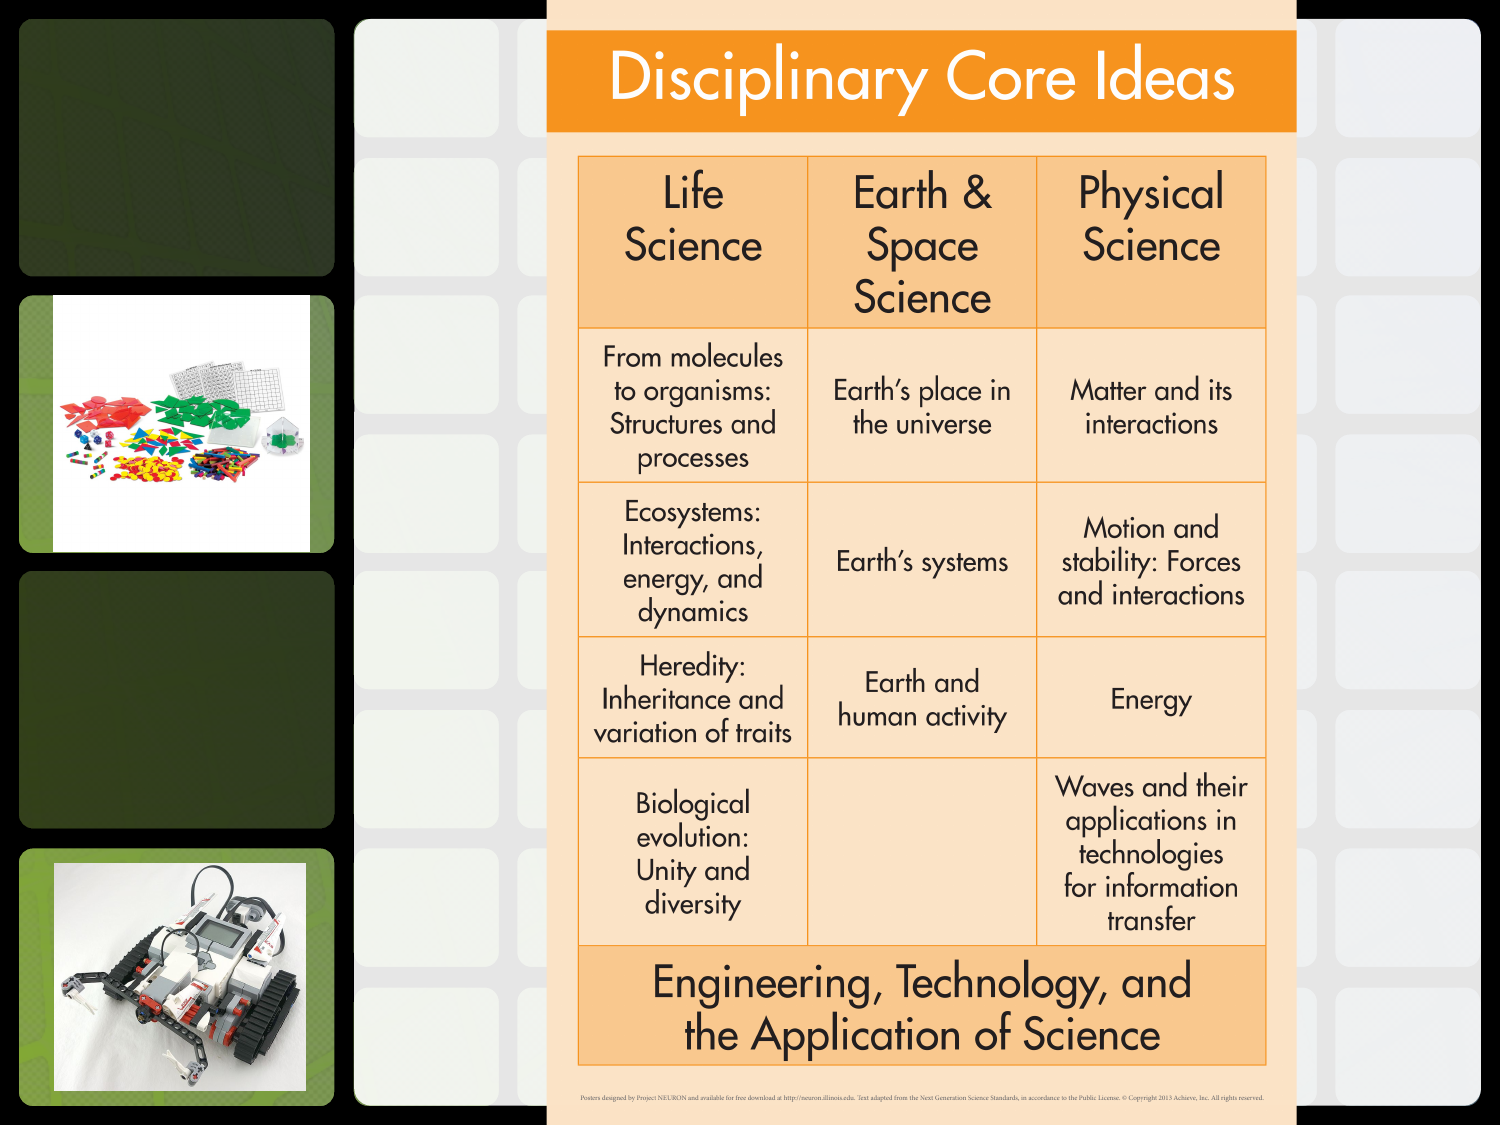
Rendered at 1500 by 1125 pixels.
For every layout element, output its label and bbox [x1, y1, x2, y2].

picture [19, 571, 334, 828]
picture [19, 19, 334, 276]
picture [546, 0, 1297, 1125]
picture [19, 295, 334, 553]
picture [19, 849, 334, 1106]
